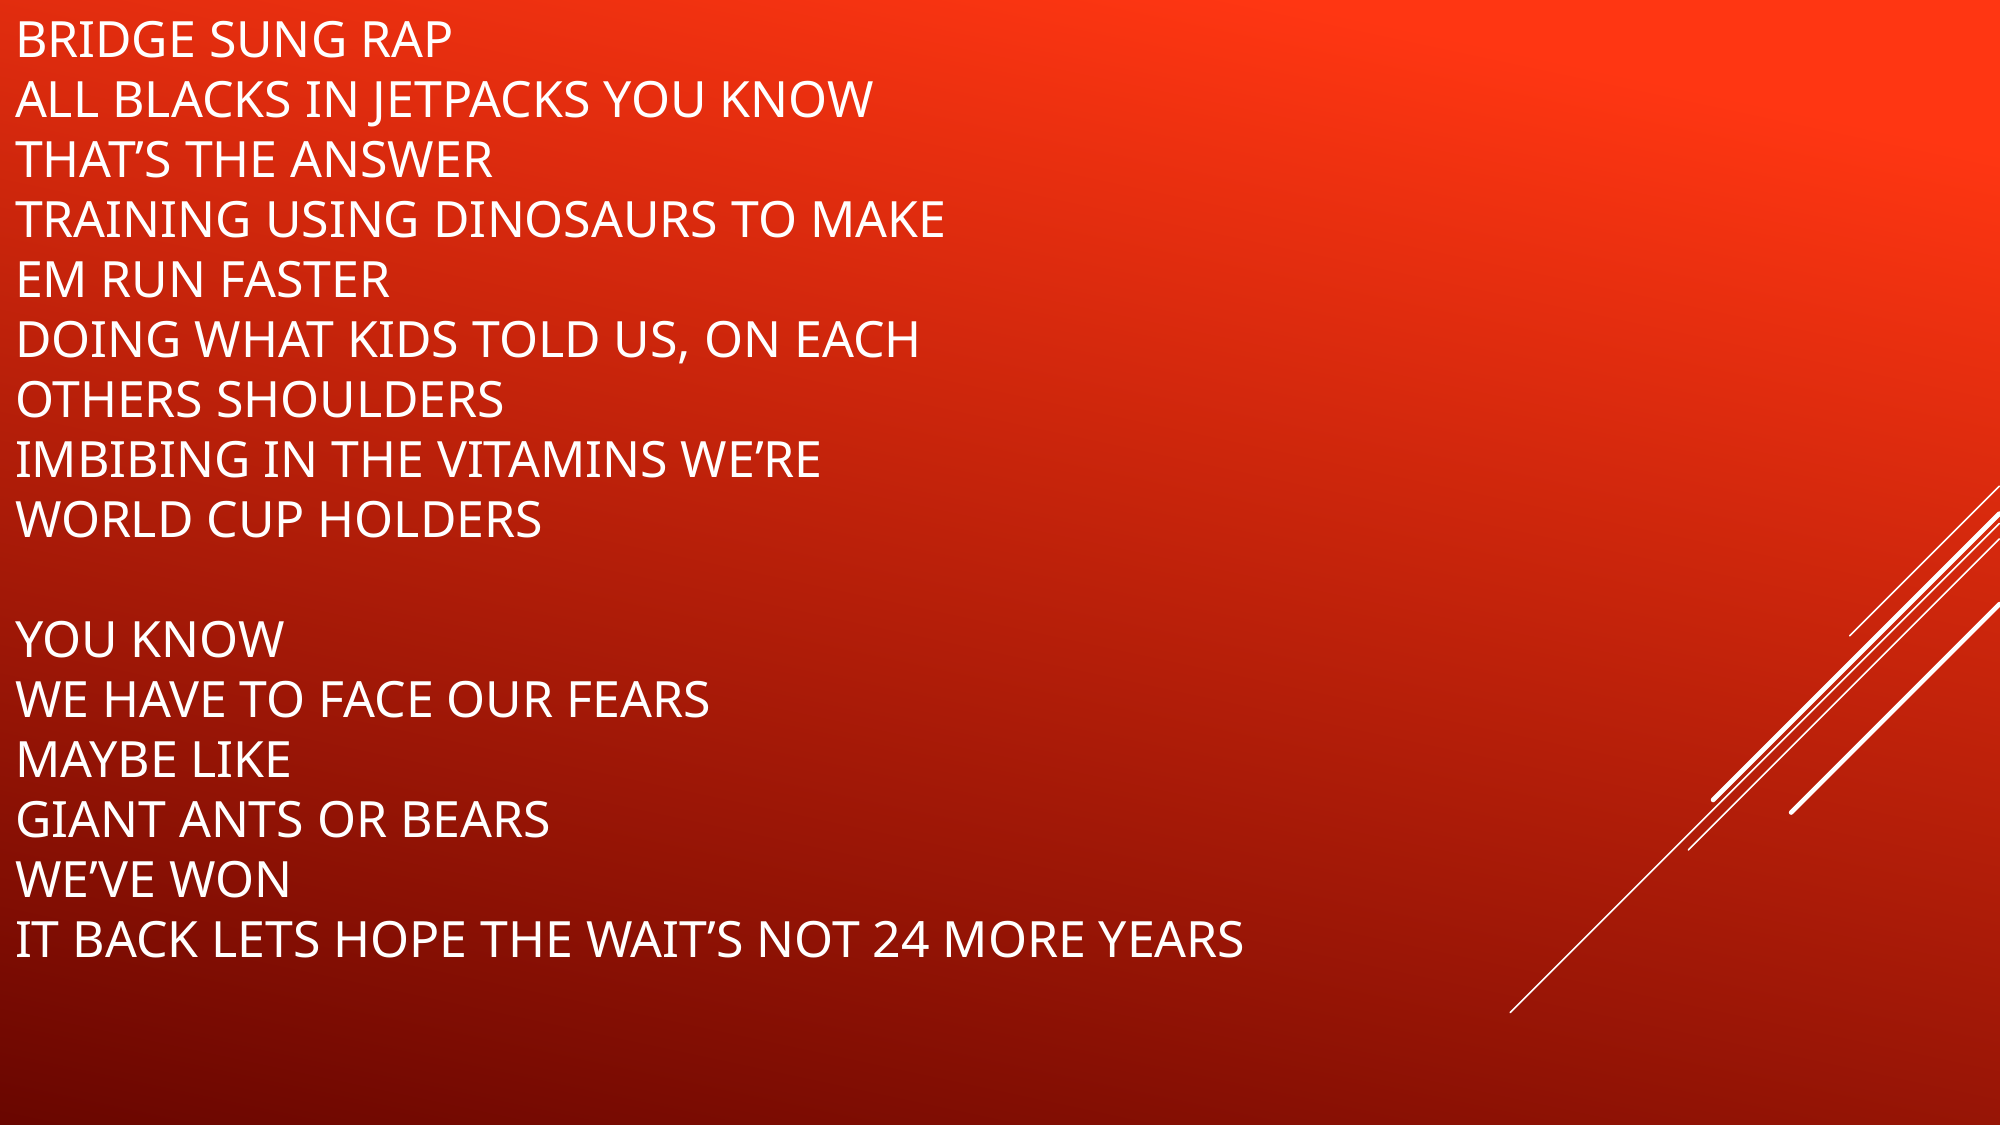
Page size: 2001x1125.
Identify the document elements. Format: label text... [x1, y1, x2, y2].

title bridge sung rap All Blacks in Jetpacks you know that’s the answer Training using dinosaurs to make em run faster Doing what kids told us, on each others shoulders Imbibing in the vitamins we’re World cup holders you know we have to face our fears maybe like giant ants or bears We’ve won it back lets hope the wait’s not 24 more years [0, 0, 2000, 1125]
